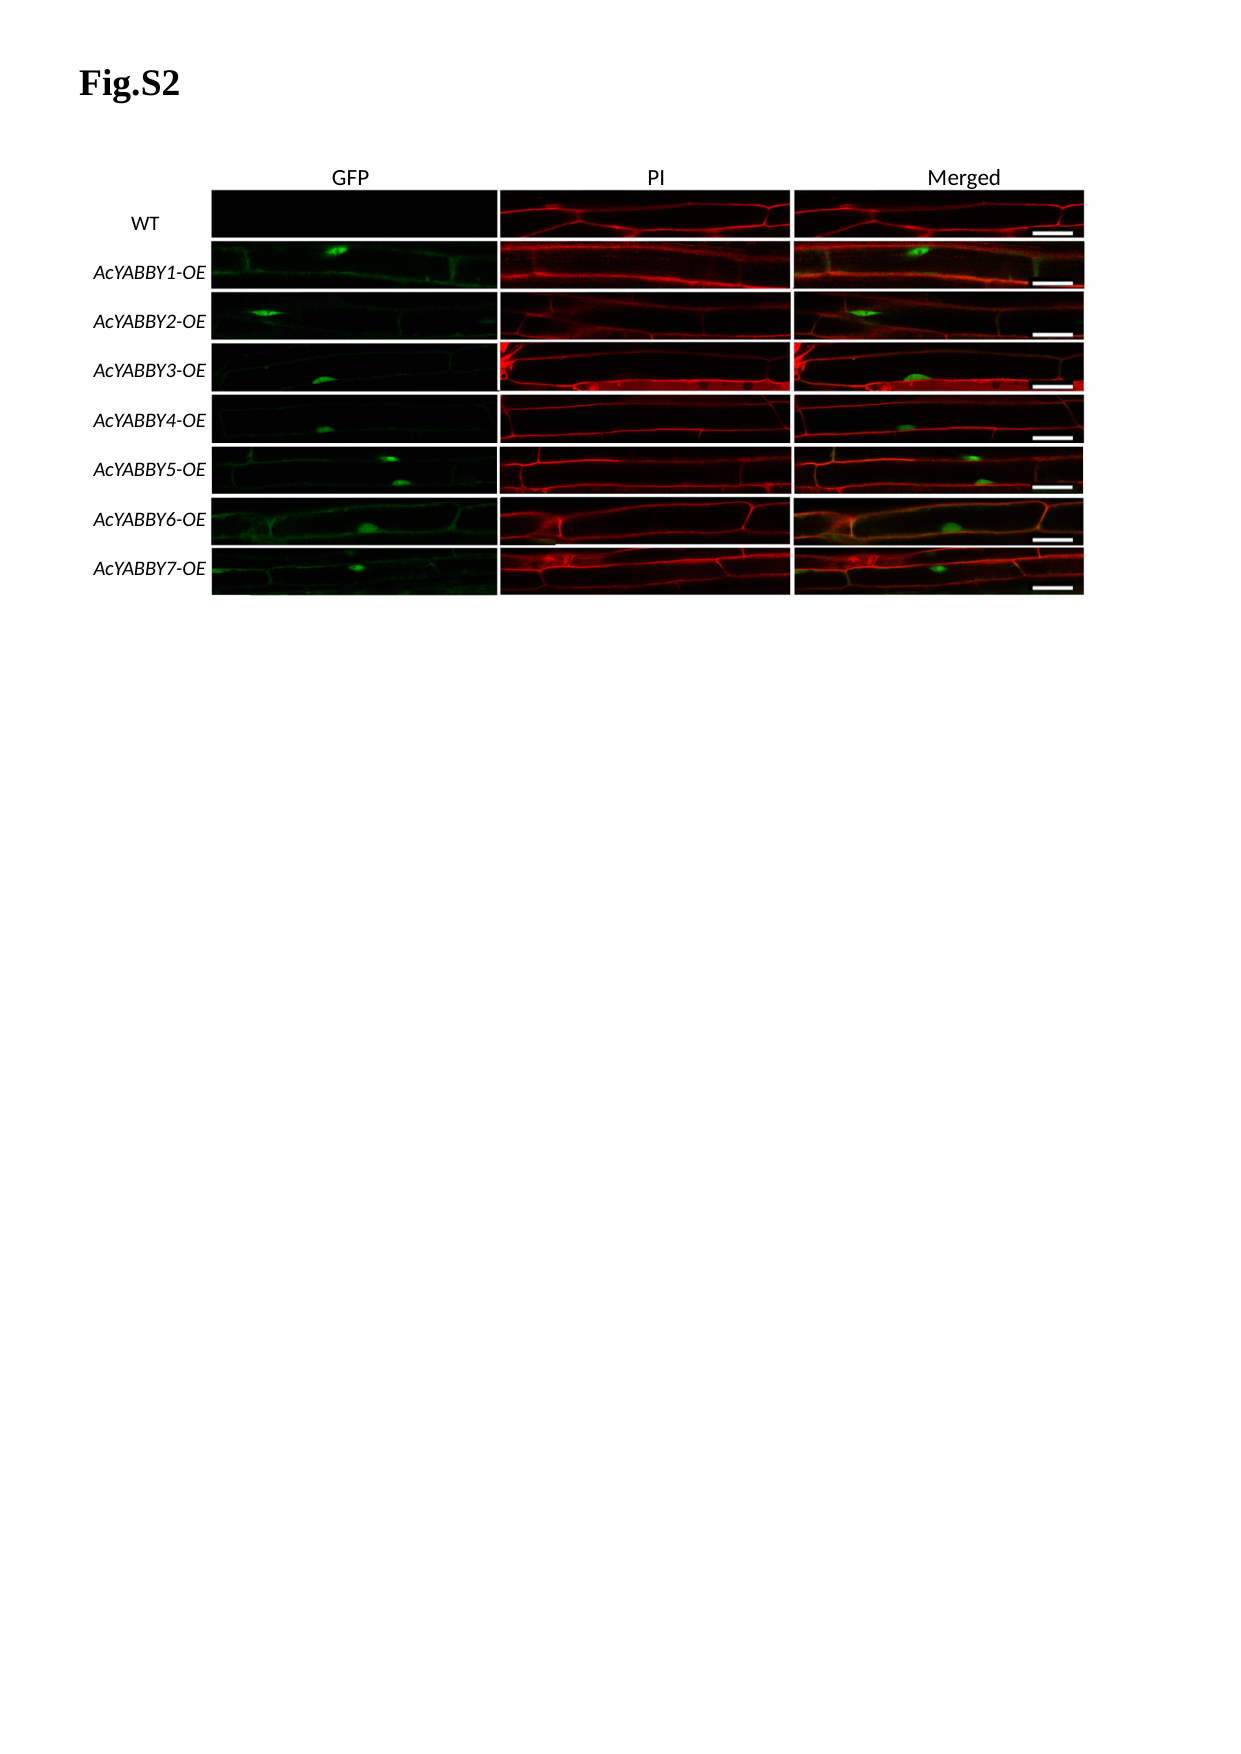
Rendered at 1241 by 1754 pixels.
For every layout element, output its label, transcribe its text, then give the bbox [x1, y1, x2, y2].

text_box Fig.S2 [64, 50, 196, 111]
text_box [76, 154, 1100, 615]
